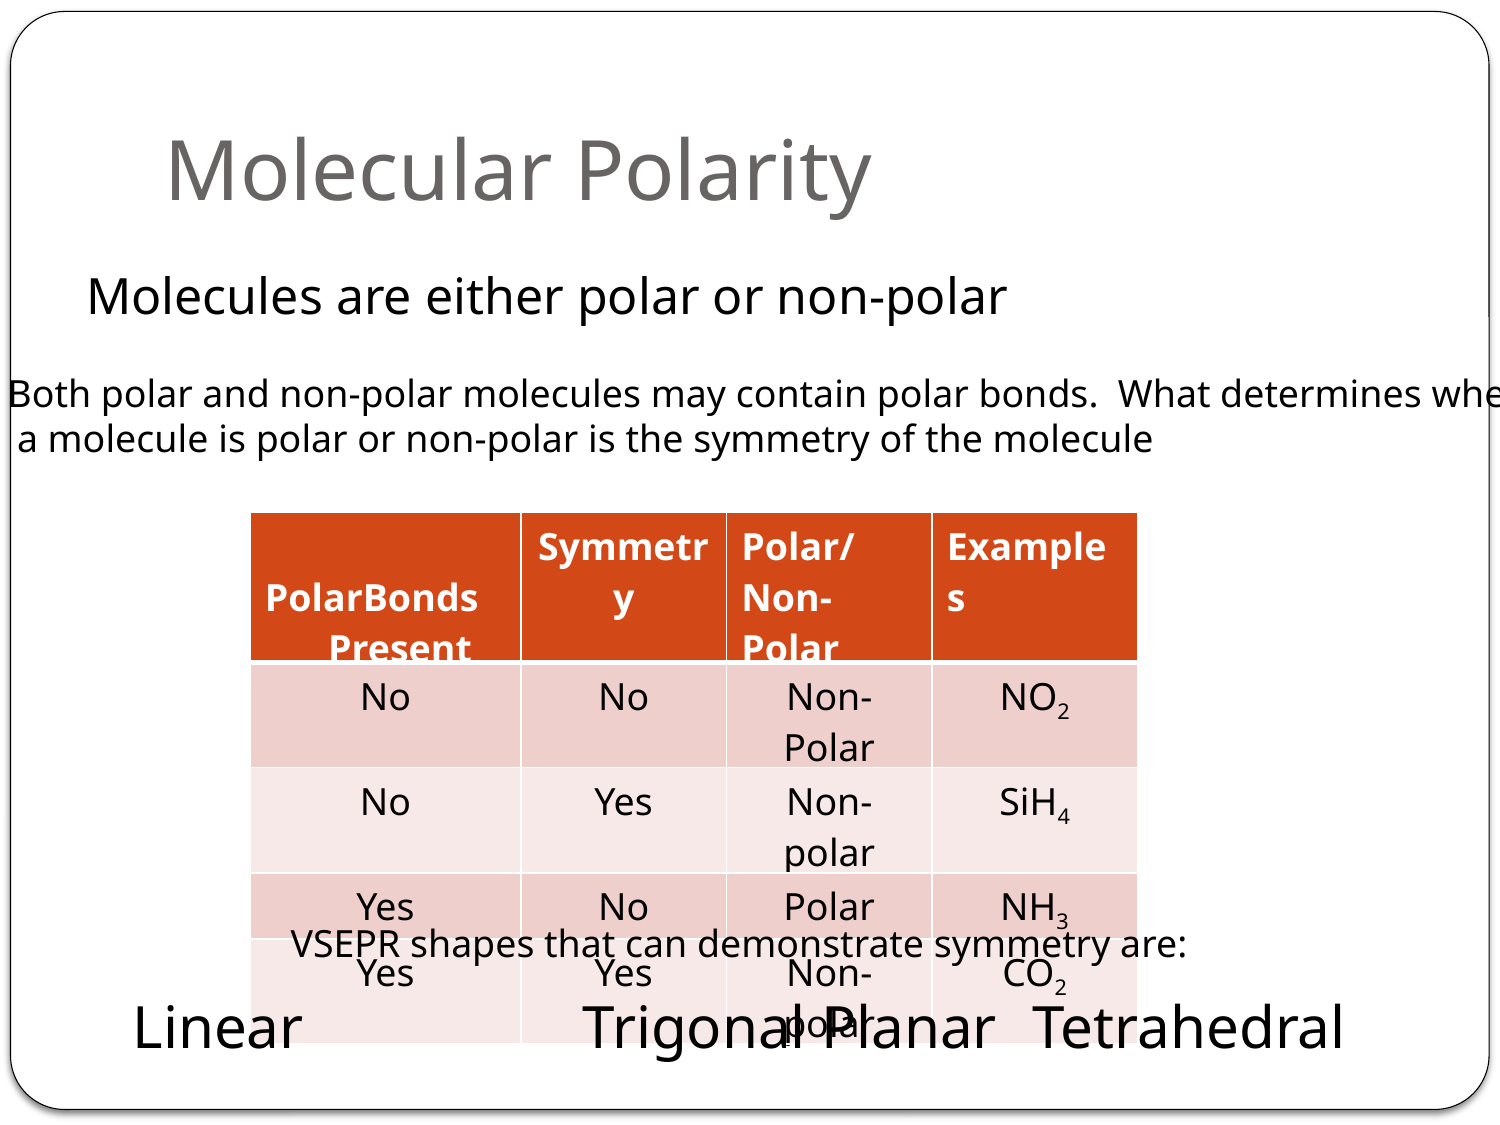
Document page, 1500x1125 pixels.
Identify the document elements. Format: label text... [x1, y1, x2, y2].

text_box Molecules are either polar or non-polar [71, 257, 1023, 332]
table_header PolarBonds Present [251, 513, 520, 660]
table_cell NO2 [933, 665, 1137, 767]
table_header Polar/ Non-Polar [727, 513, 931, 660]
table_cell No [251, 665, 520, 767]
table_cell No [251, 768, 520, 872]
text_box VSEPR shapes that can demonstrate symmetry are: Linear Trigonal Planar Tetrahedral [117, 912, 1361, 1068]
table_cell SiH4 [933, 768, 1137, 872]
table_cell Non-polar [727, 768, 931, 872]
table_cell No [522, 665, 726, 767]
text_box Both polar and non-polar molecules may contain polar bonds. What determines whether a molecule is polar or non-polar is the symmetry of the molecule [0, 362, 1500, 468]
table_header Examples [933, 513, 1137, 660]
table_cell Yes [251, 874, 520, 912]
title Molecular Polarity [150, 45, 1425, 233]
table_cell Non-Polar [727, 665, 931, 767]
table_cell Yes [522, 768, 726, 872]
table_cell Polar [727, 874, 931, 912]
table_cell No [522, 874, 726, 912]
table_cell NH3 [933, 874, 1137, 912]
table_header Symmetry [522, 513, 726, 660]
